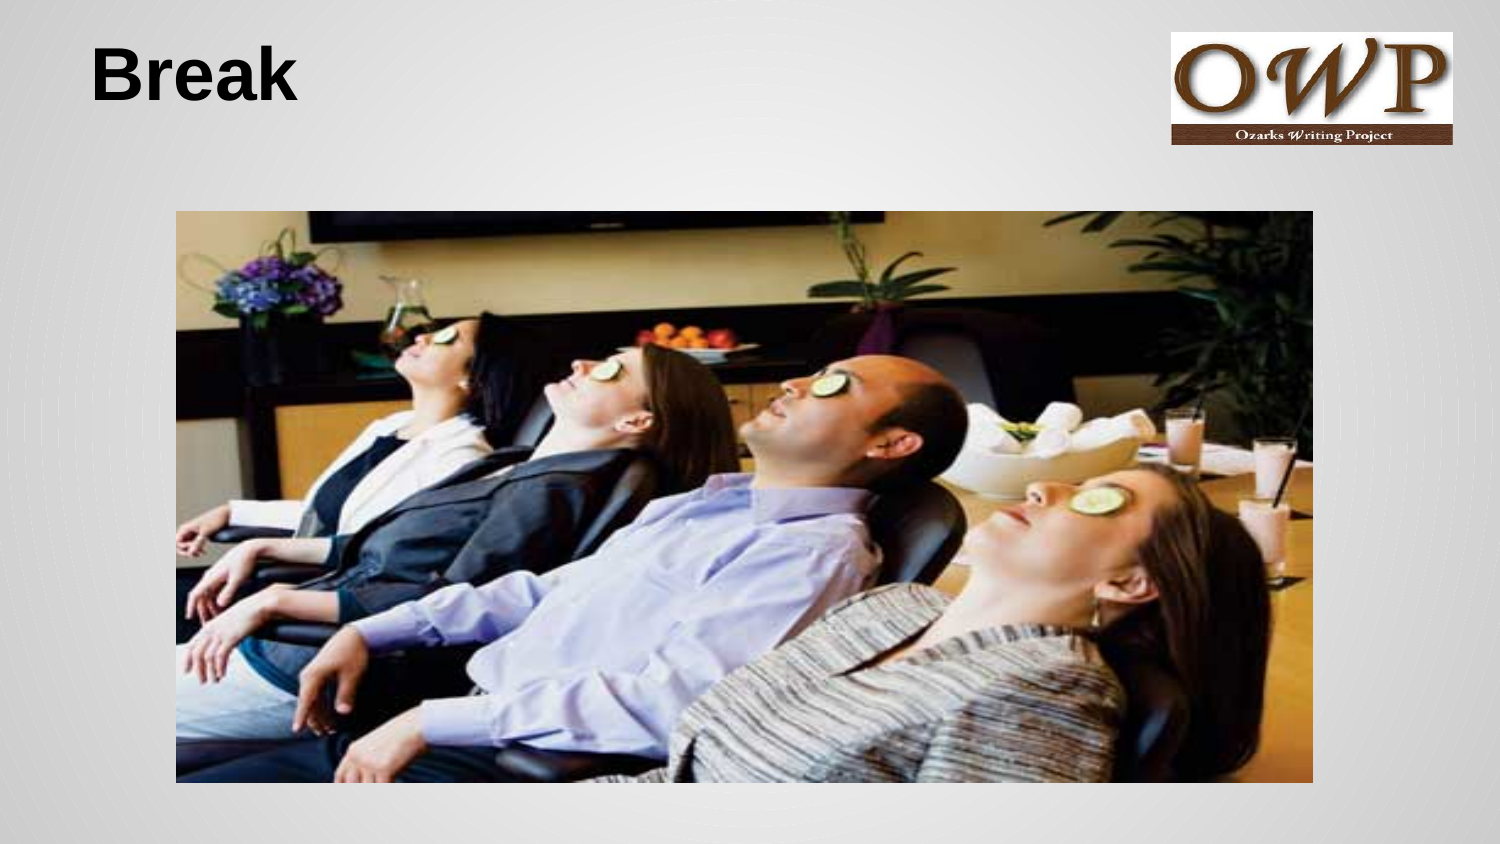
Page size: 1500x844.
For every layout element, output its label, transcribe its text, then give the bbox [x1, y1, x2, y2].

title Break [75, 25, 1425, 131]
picture [176, 211, 1313, 784]
picture [1170, 32, 1453, 145]
